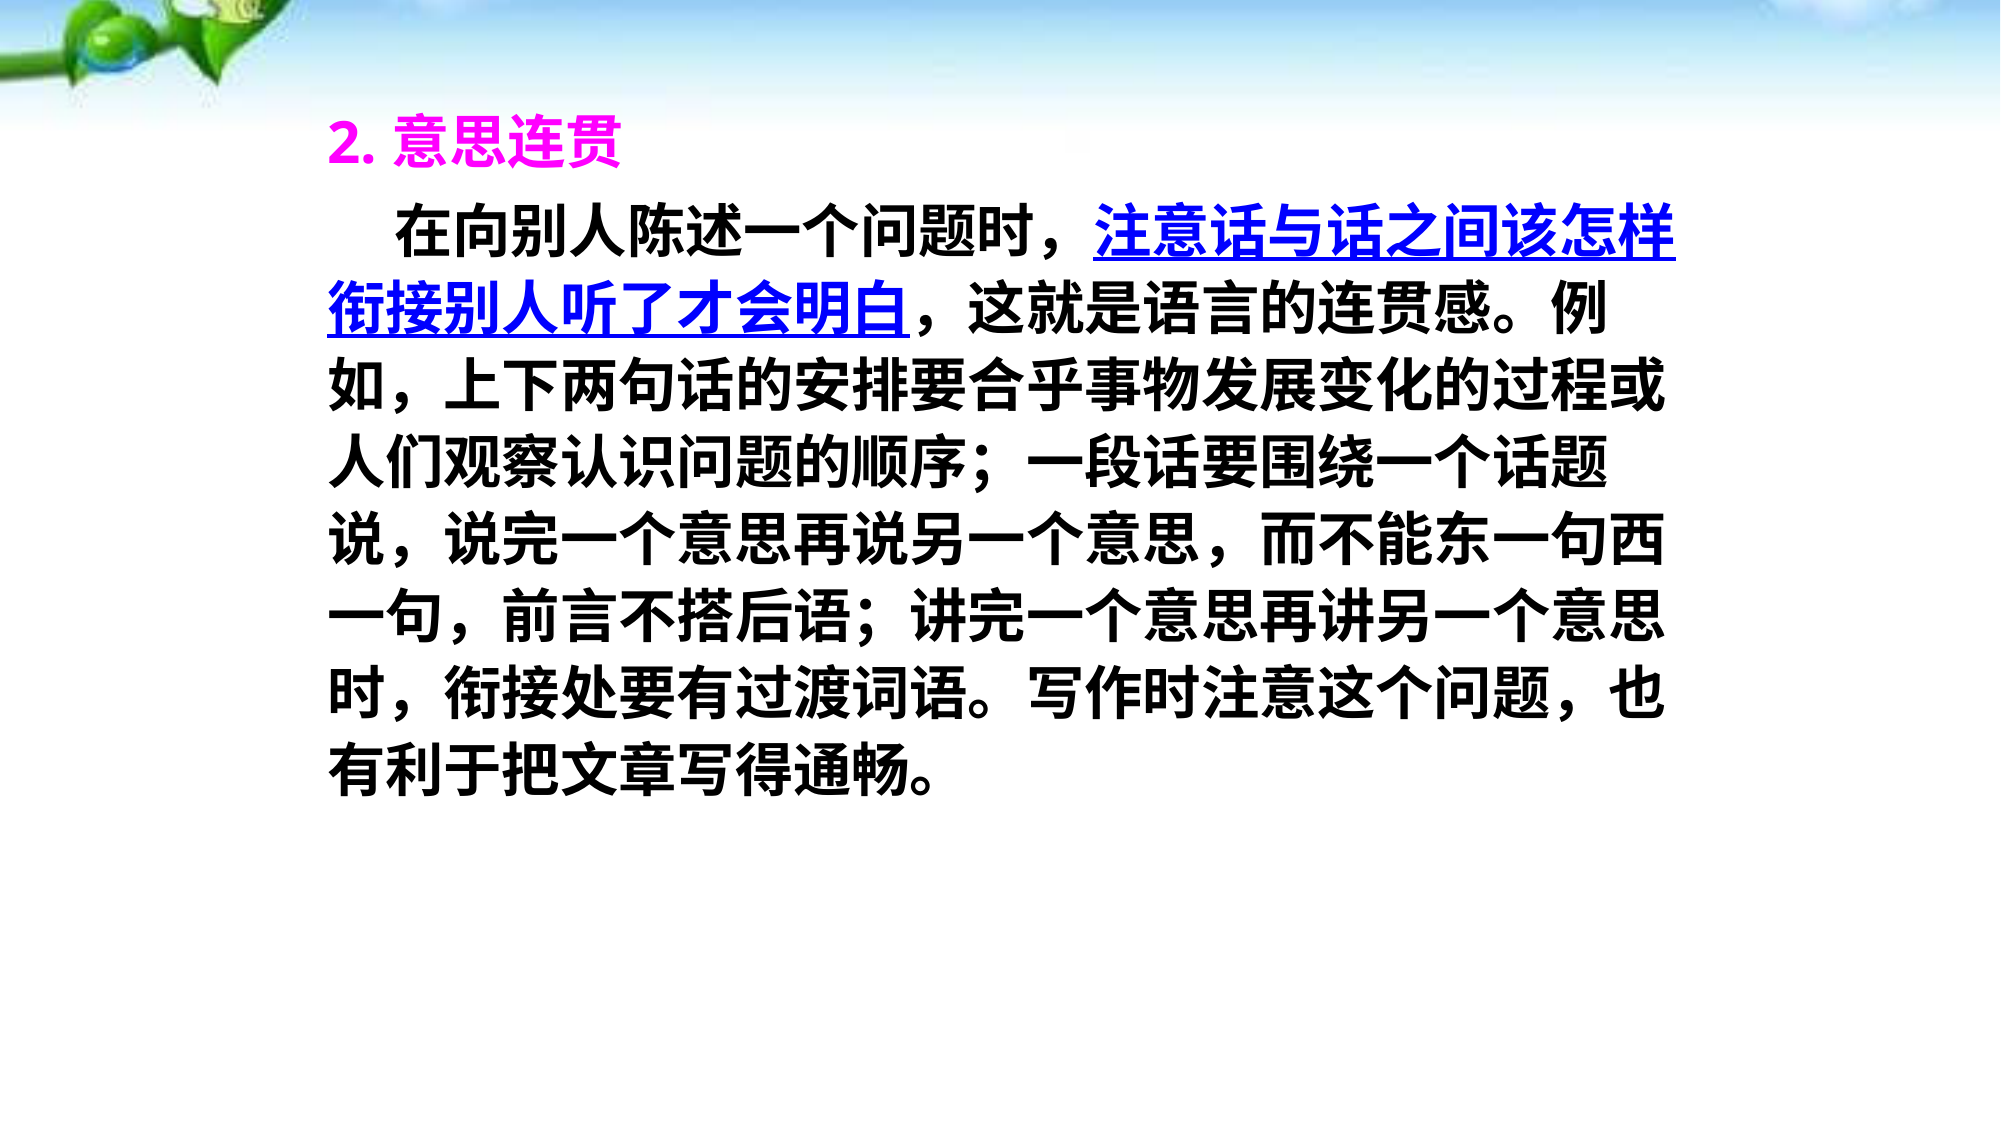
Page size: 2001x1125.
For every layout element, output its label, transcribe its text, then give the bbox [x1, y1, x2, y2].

text_box 2.意思连贯 在向别人陈述一个问题时，注意话与话之间该怎样衔接别人听了才会明白，这就是语言的连贯感。例如，上下两句话的安排要合乎事物发展变化的过程或人们观察认识问题的顺序；一段话要围绕一个话题说，说完一个意思再说另一个意思，而不能东一句西一句，前言不搭后语；讲完一个意思再讲另一个意思时，衔接处要有过渡词语。写作时注意这个问题，也有利于把文章写得通畅。 [312, 90, 1721, 811]
picture [0, 0, 2001, 1125]
